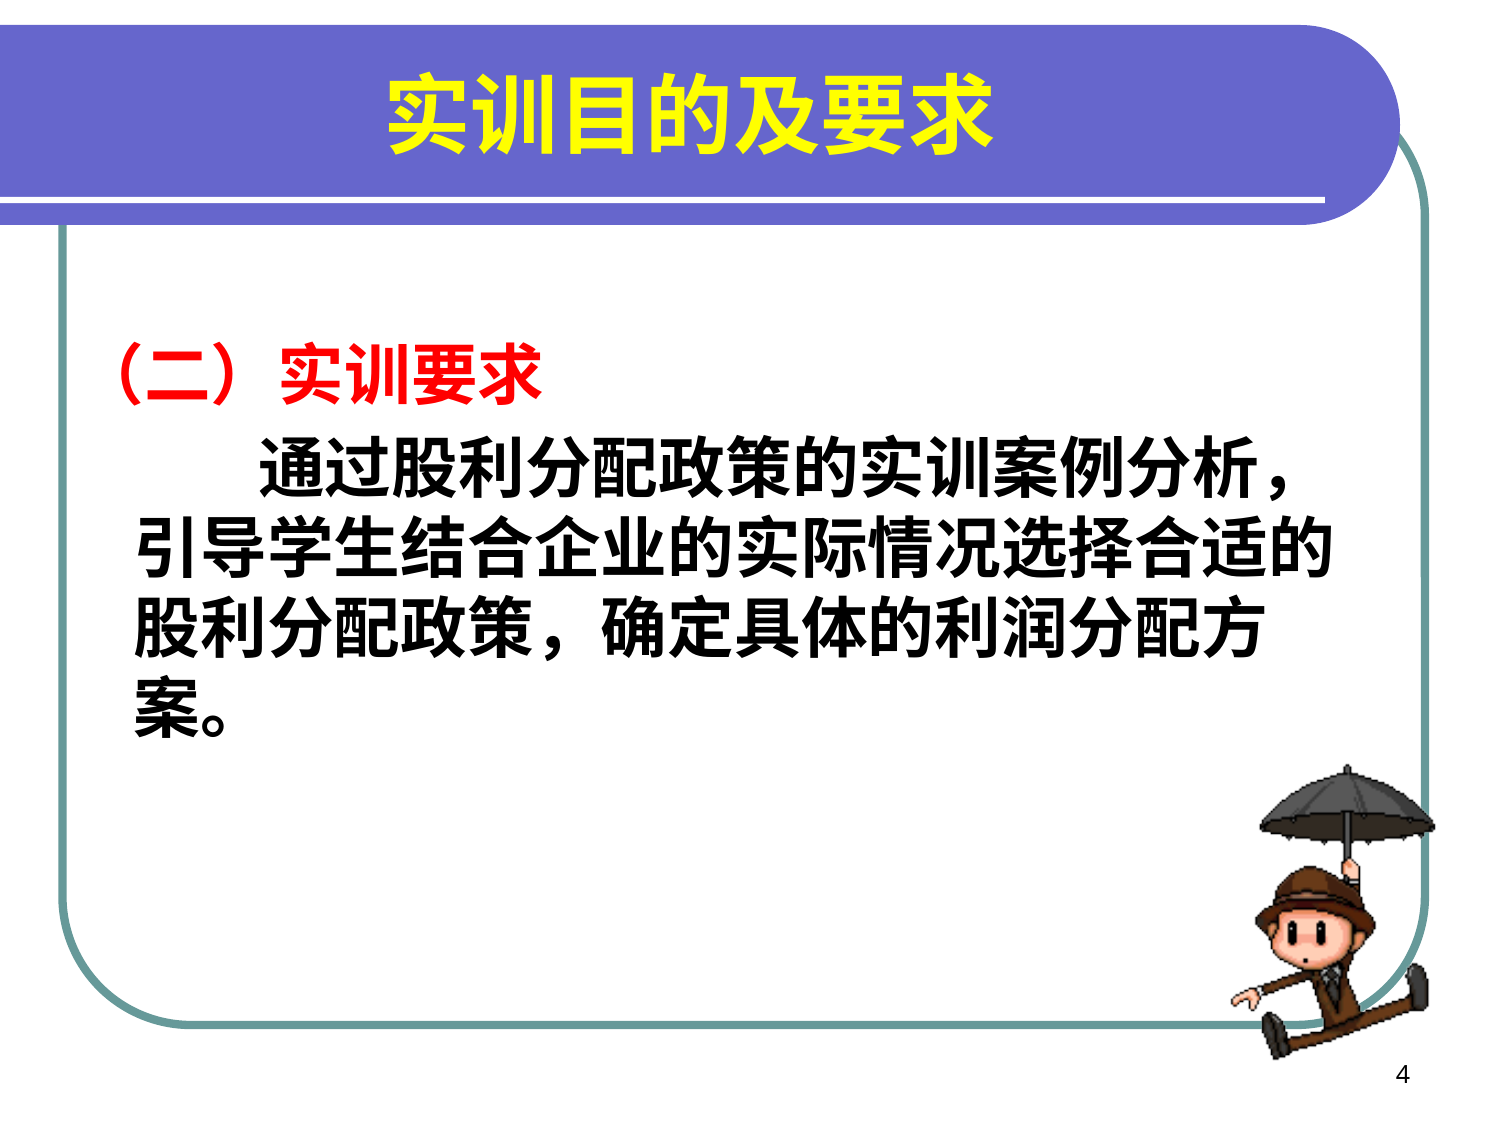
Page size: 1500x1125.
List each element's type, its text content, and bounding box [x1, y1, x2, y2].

slide_number 4 [1074, 1024, 1426, 1101]
list （二）实训要求 通过股利分配政策的实训案例分析，引导学生结合企业的实际情况选择合适的股利分配政策，确定具体的利润分配方案。 [62, 324, 1388, 863]
title 实训目的及要求 [31, 37, 1348, 188]
picture [1173, 749, 1500, 1074]
